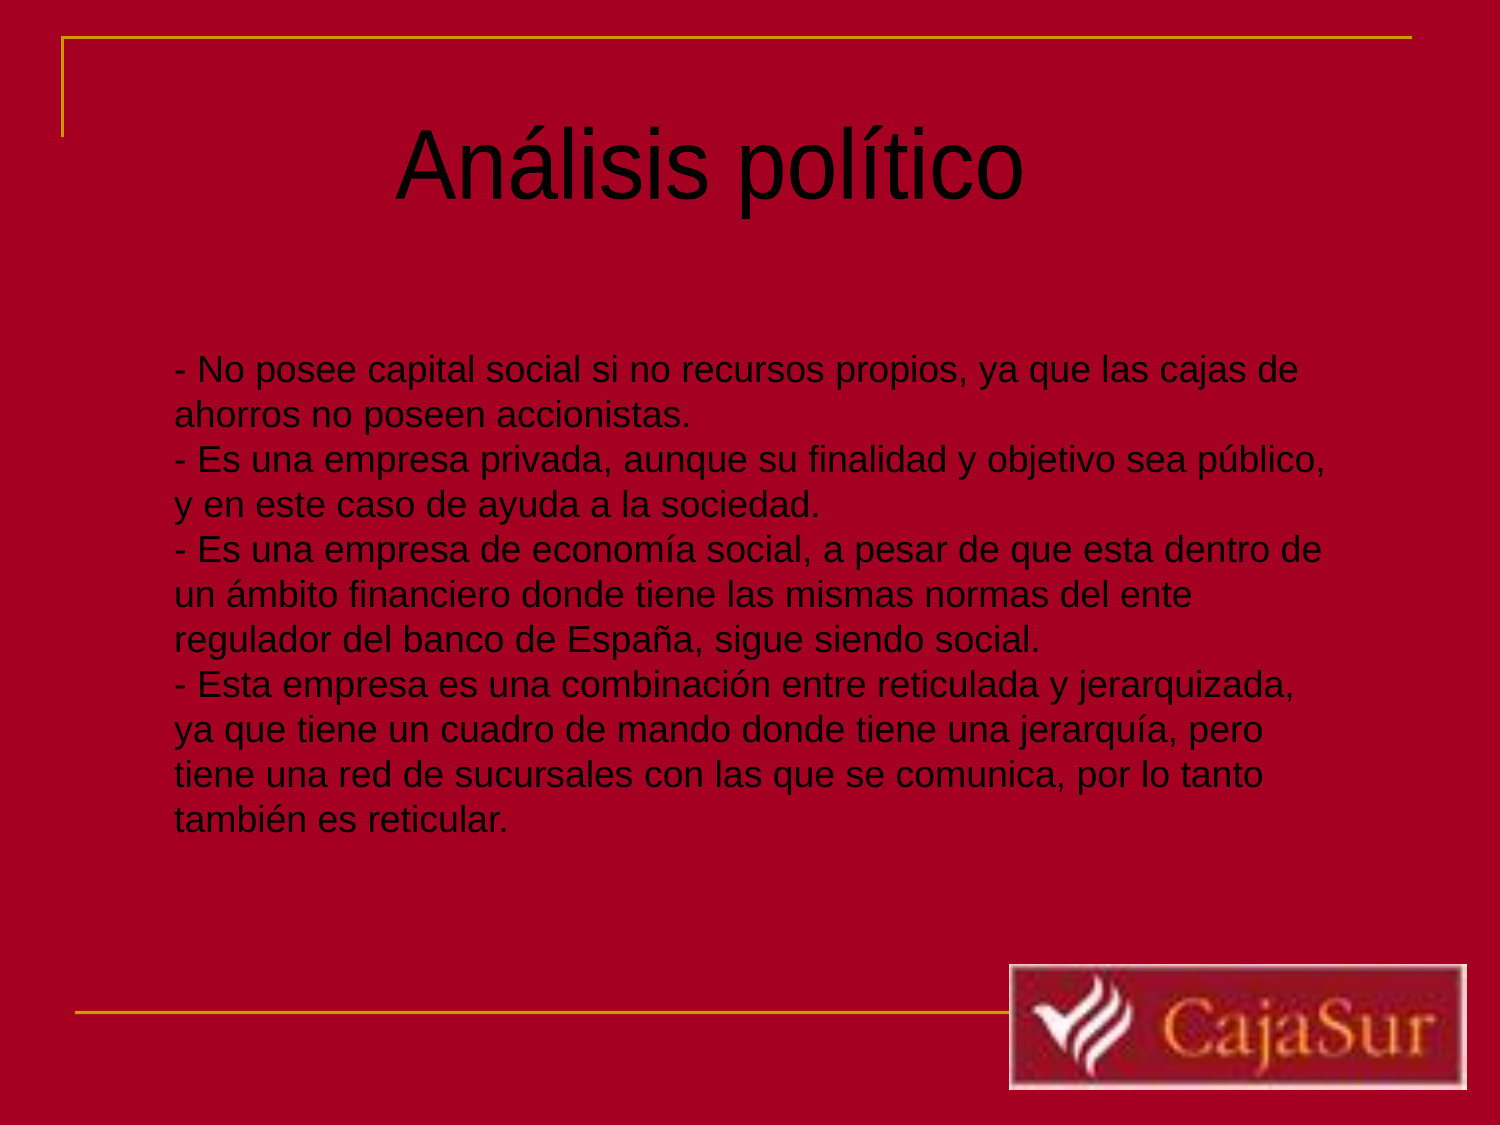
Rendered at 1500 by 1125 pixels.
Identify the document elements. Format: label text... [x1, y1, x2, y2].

text_box - No posee capital social si no recursos propios, ya que las cajas de ahorros no poseen accionistas. - Es una empresa privada, aunque su finalidad y objetivo sea público, y en este caso de ayuda a la sociedad. - Es una empresa de economía social, a pesar de que esta dentro de un ámbito financiero donde tiene las mismas normas del ente regulador del banco de España, sigue siendo social. - Esta empresa es una combinación entre reticulada y jerarquizada, ya que tiene un cuadro de mando donde tiene una jerarquía, pero tiene una red de sucursales con las que se comunica, por lo tanto también es reticular. [159, 337, 1355, 893]
picture [1009, 963, 1467, 1091]
